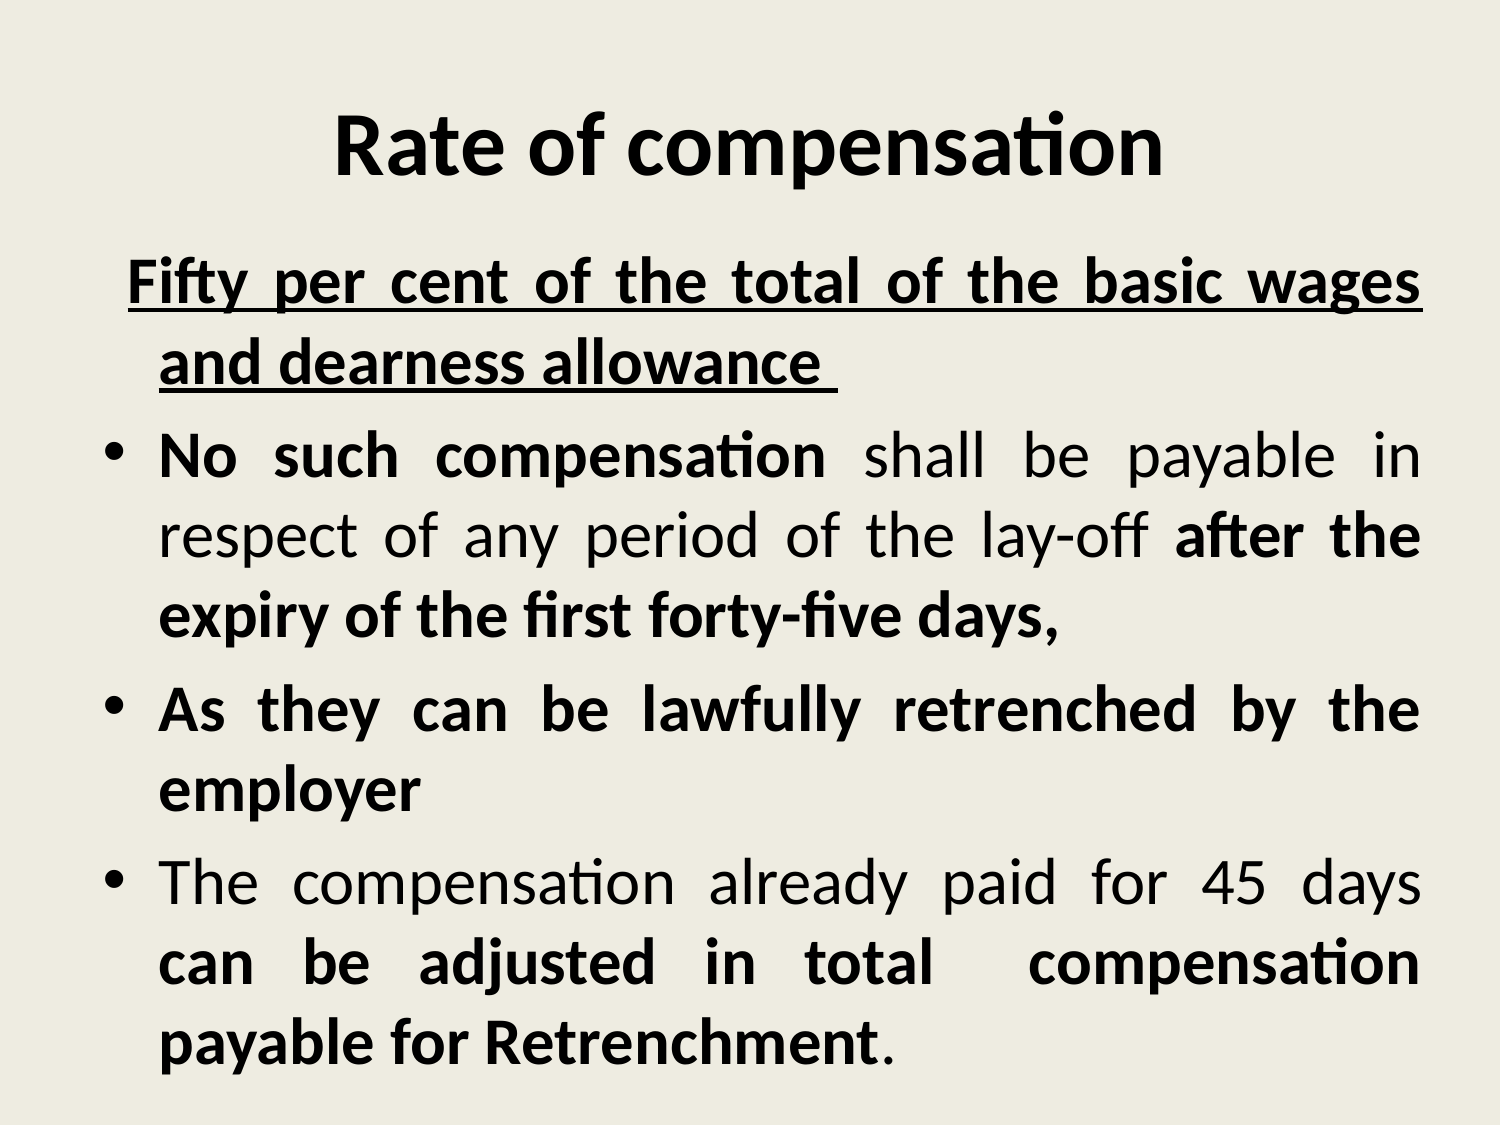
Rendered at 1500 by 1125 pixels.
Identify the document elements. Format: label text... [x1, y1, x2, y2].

title Rate of compensation [75, 45, 1425, 233]
list Fifty per cent of the total of the basic wages and dearness allowance No such compensation shall be payable in respect of any period of the lay-off after the expiry of the first forty-five days, As they can be lawfully retrenched by the employer The compensation already paid for 45 days can be adjusted in total compensation payable for Retrenchment. [87, 224, 1438, 1088]
